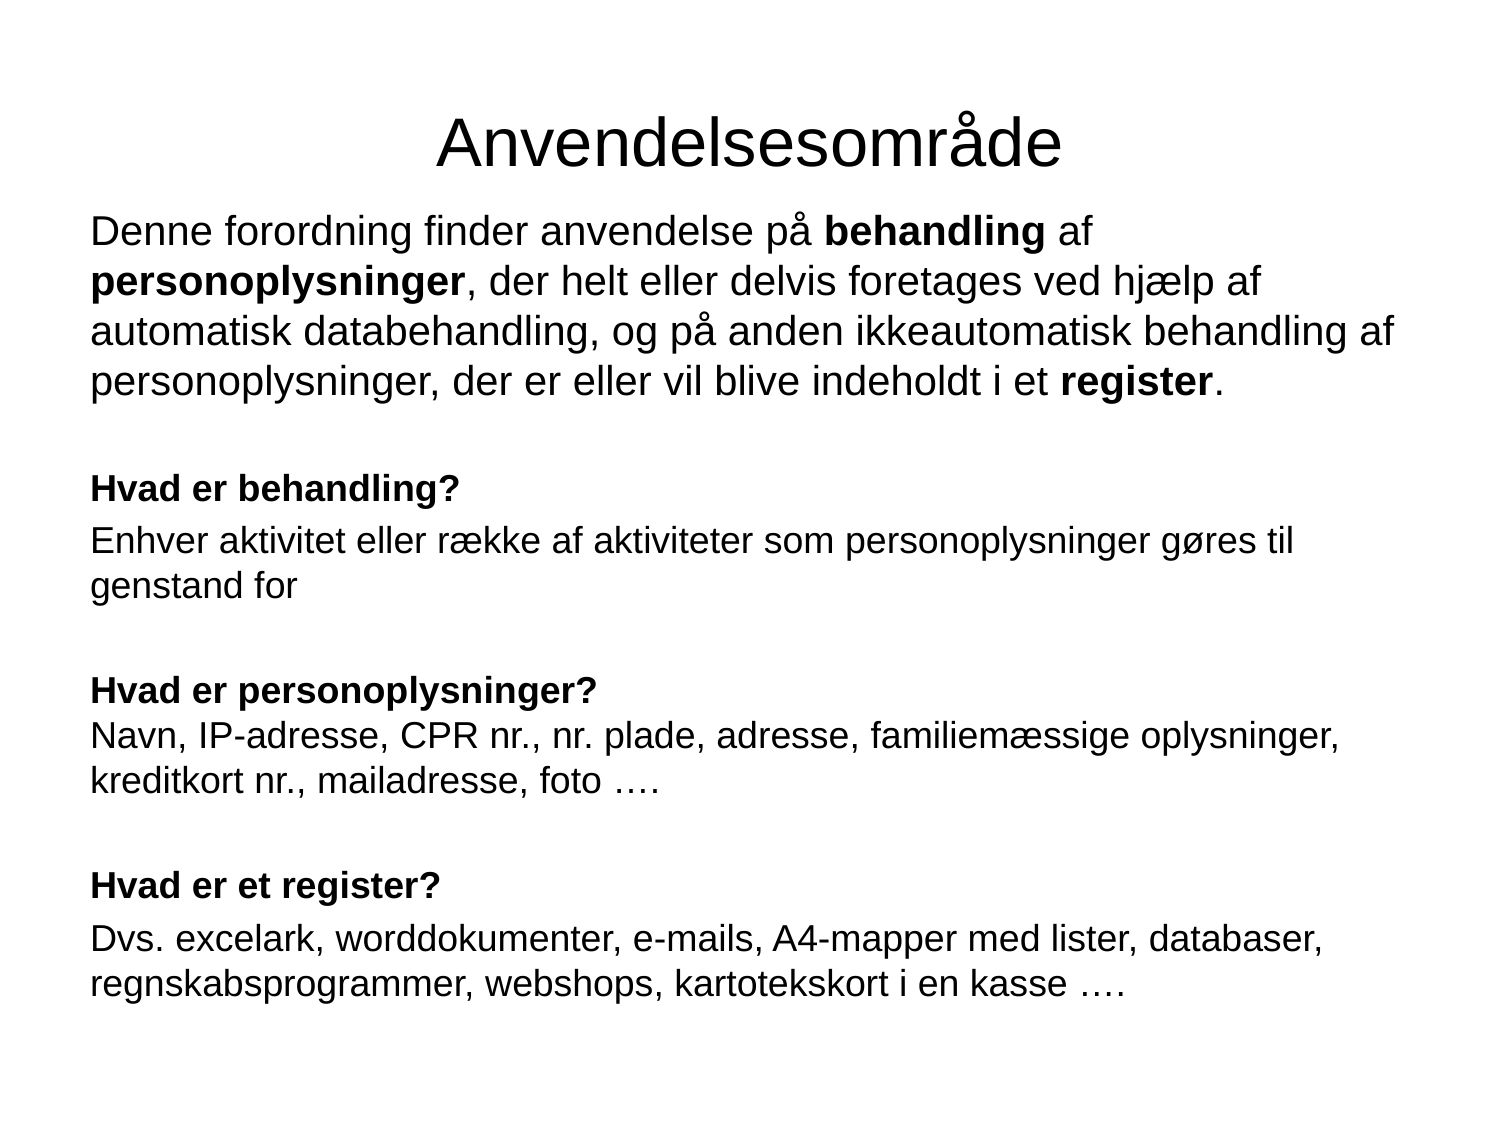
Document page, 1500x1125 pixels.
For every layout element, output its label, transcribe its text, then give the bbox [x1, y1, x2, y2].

list Denne forordning finder anvendelse på behandling af personoplysninger, der helt eller delvis foretages ved hjælp af automatisk databehandling, og på anden ikkeautomatisk behandling af personoplysninger, der er eller vil blive indeholdt i et register. Hvad er behandling? Enhver aktivitet eller række af aktiviteter som personoplysninger gøres til genstand for Hvad er personoplysninger? Navn, IP-adresse, CPR nr., nr. plade, adresse, familiemæssige oplysninger, kreditkort nr., mailadresse, foto …. Hvad er et register? Dvs. excelark, worddokumenter, e-mails, A4-mapper med lister, databaser, regnskabsprogrammer, webshops, kartotekskort i en kasse …. [75, 196, 1425, 1047]
title Anvendelsesområde [75, 45, 1425, 196]
